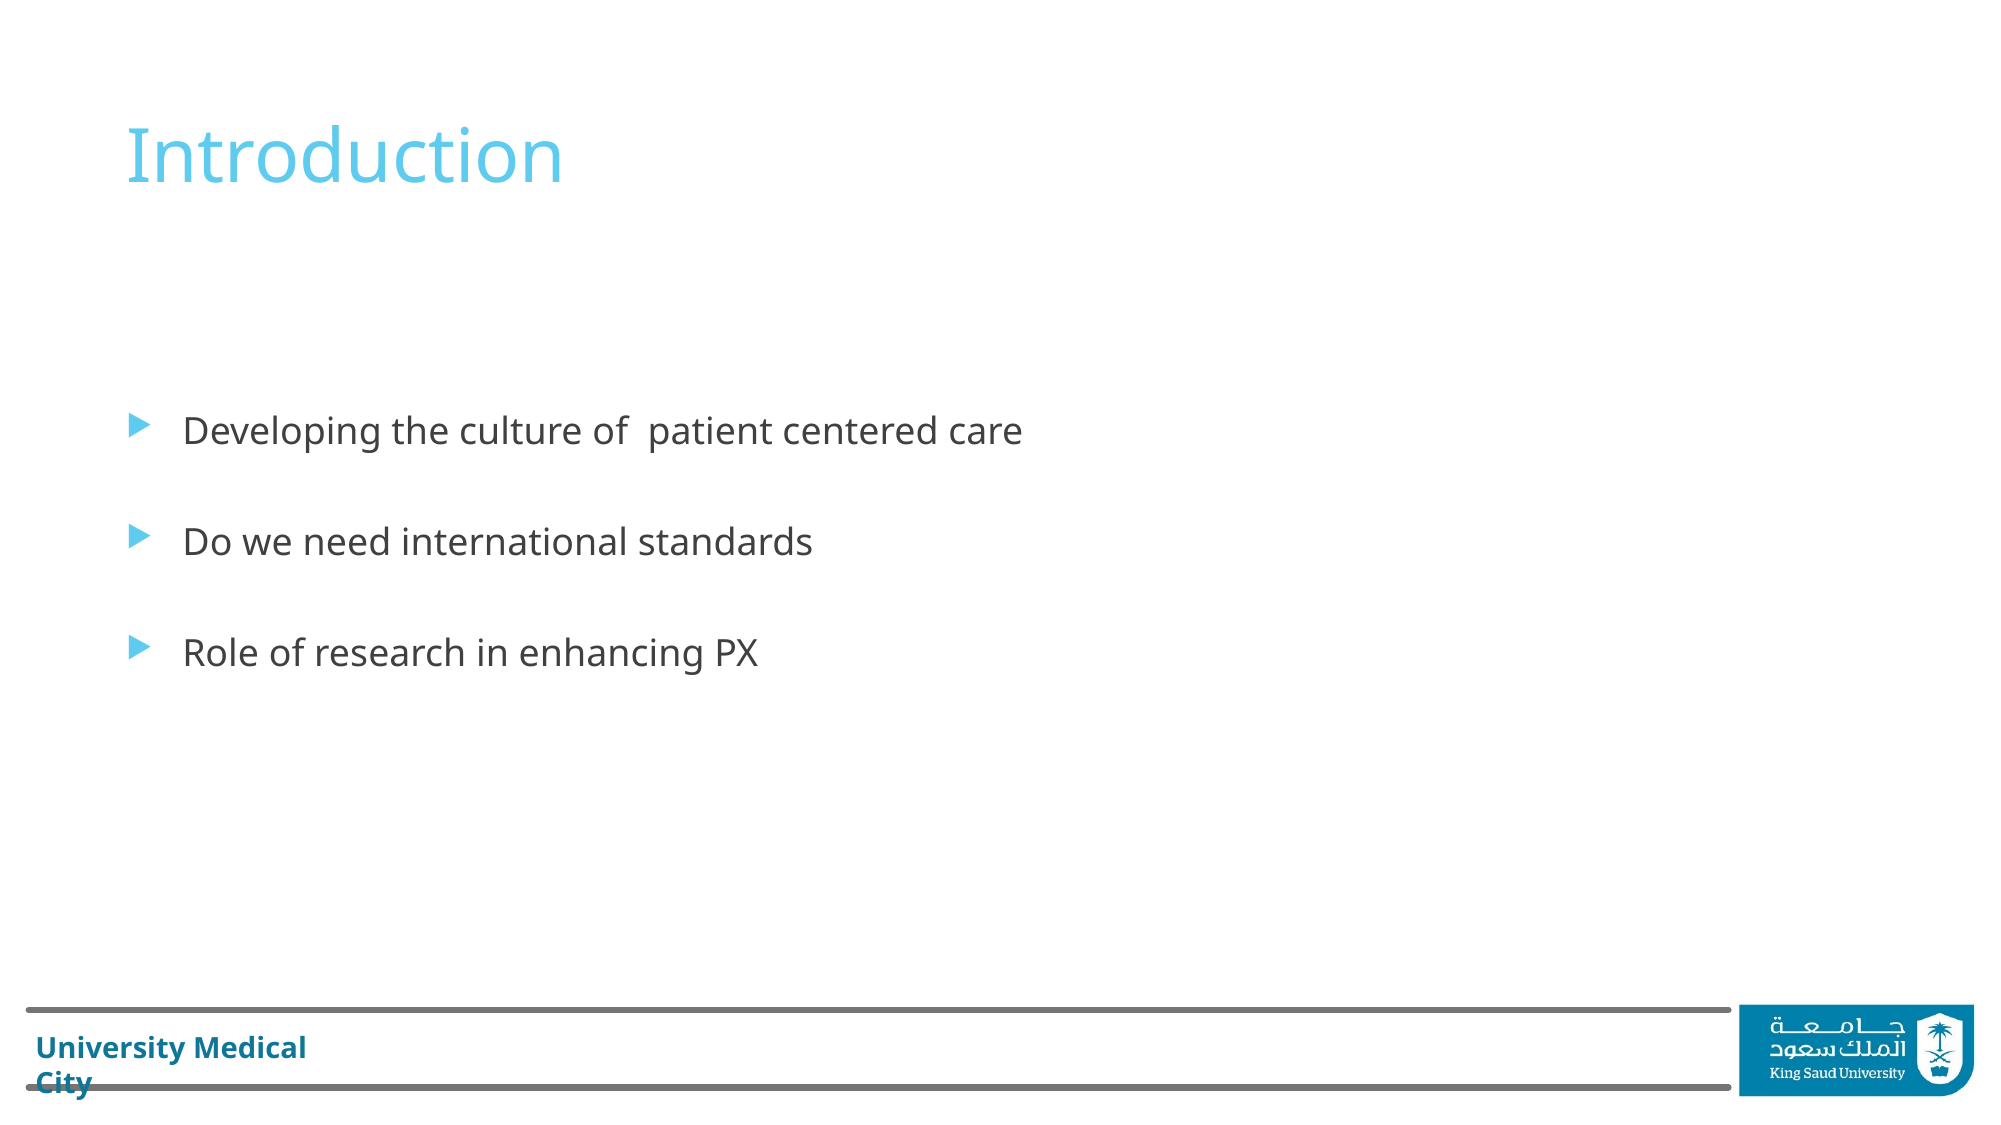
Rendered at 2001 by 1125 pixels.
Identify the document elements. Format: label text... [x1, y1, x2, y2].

list Developing the culture of patient centered care Do we need international standards Role of research in enhancing PX [111, 354, 1740, 992]
picture [1737, 1002, 1976, 1099]
title Introduction [111, 99, 1522, 317]
